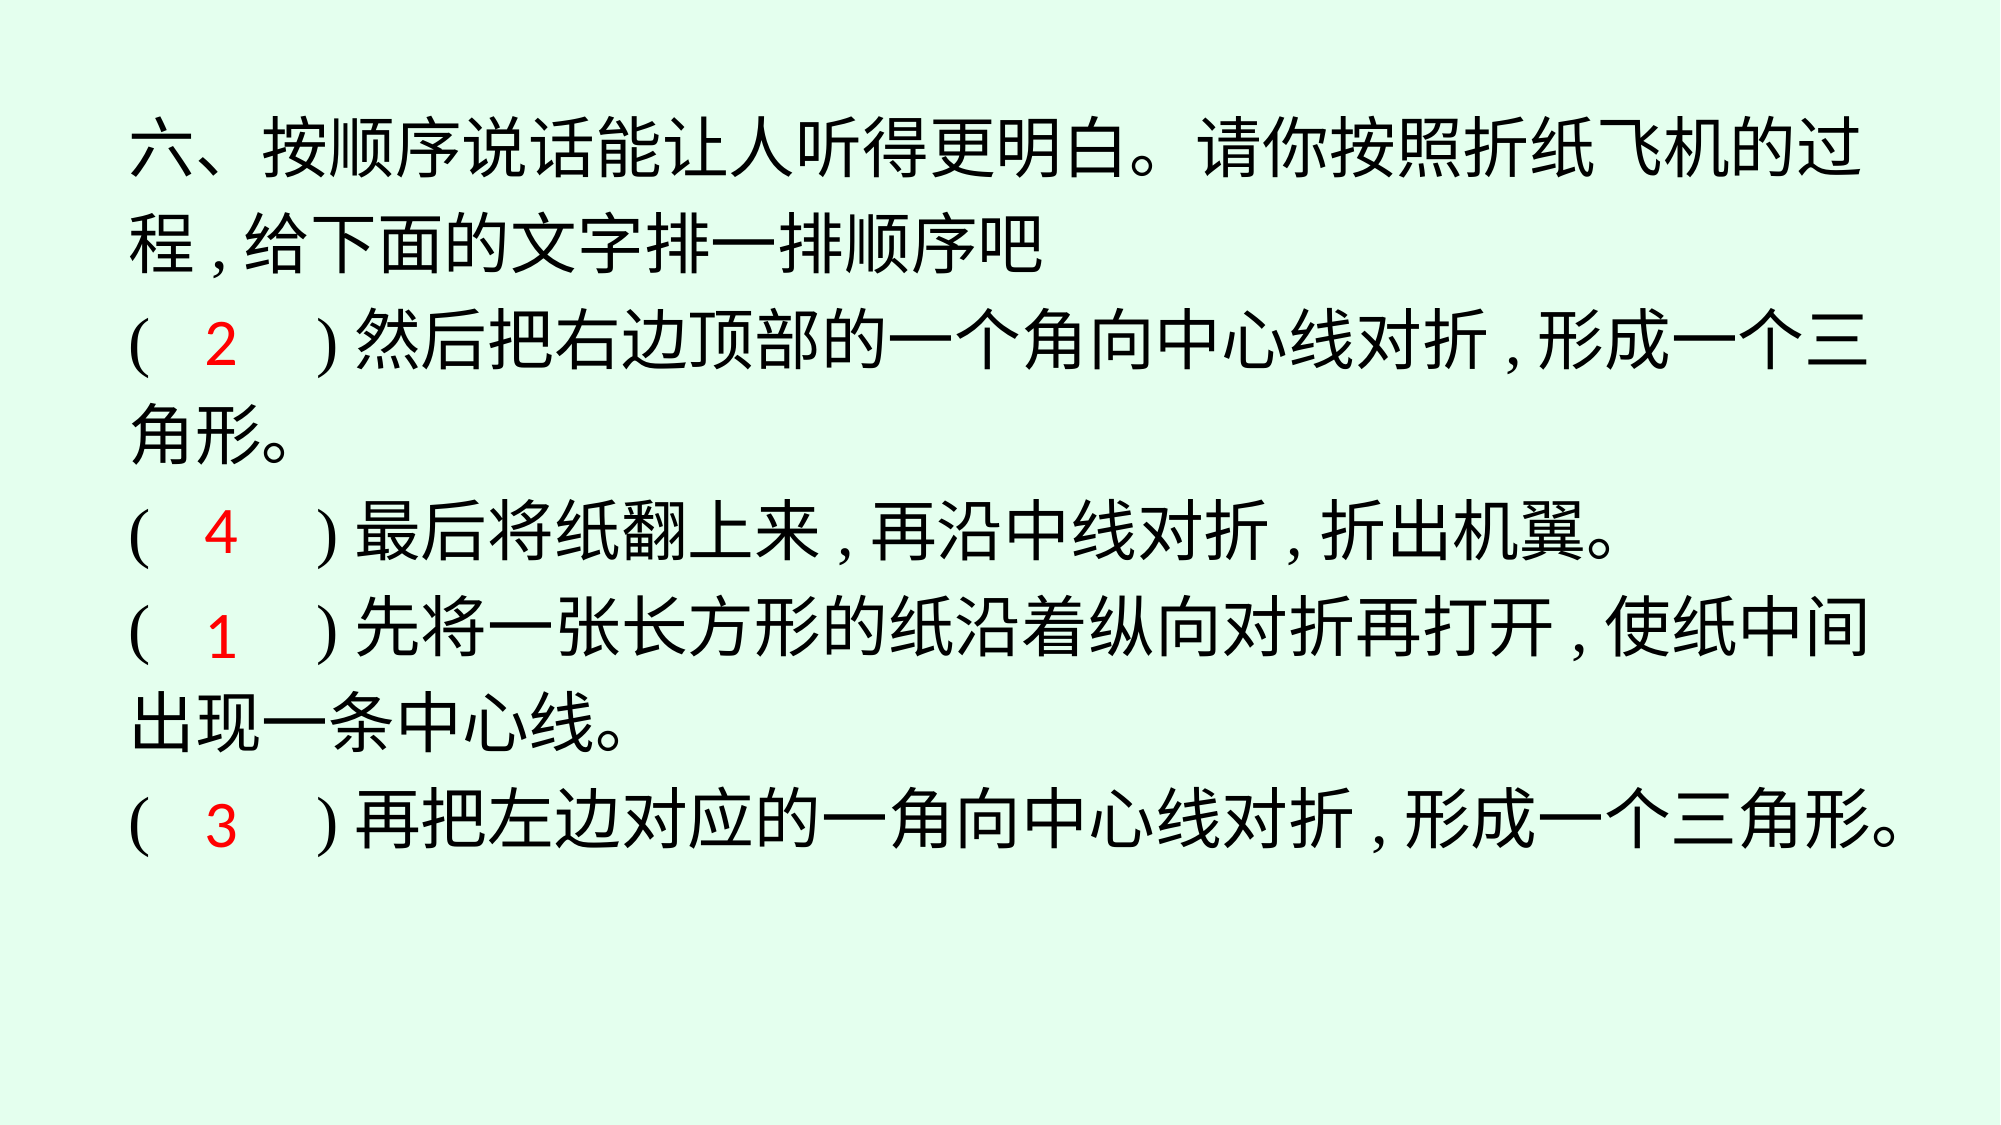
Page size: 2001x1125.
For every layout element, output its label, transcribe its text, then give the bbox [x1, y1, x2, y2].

text_box 六、按顺序说话能让人听得更明白。请你按照折纸飞机的过程,给下面的文字排一排顺序吧 ( )然后把右边顶部的一个角向中心线对折,形成一个三角形。 ( )最后将纸翻上来,再沿中线对折,折出机翼。 ( )先将一张长方形的纸沿着纵向对折再打开,使纸中间出现一条中心线。 ( )再把左边对应的一角向中心线对折,形成一个三角形。 [113, 82, 1887, 865]
text_box 4 [190, 464, 254, 568]
text_box 2 [190, 275, 254, 387]
text_box 1 [190, 568, 254, 679]
text_box 3 [190, 757, 254, 868]
